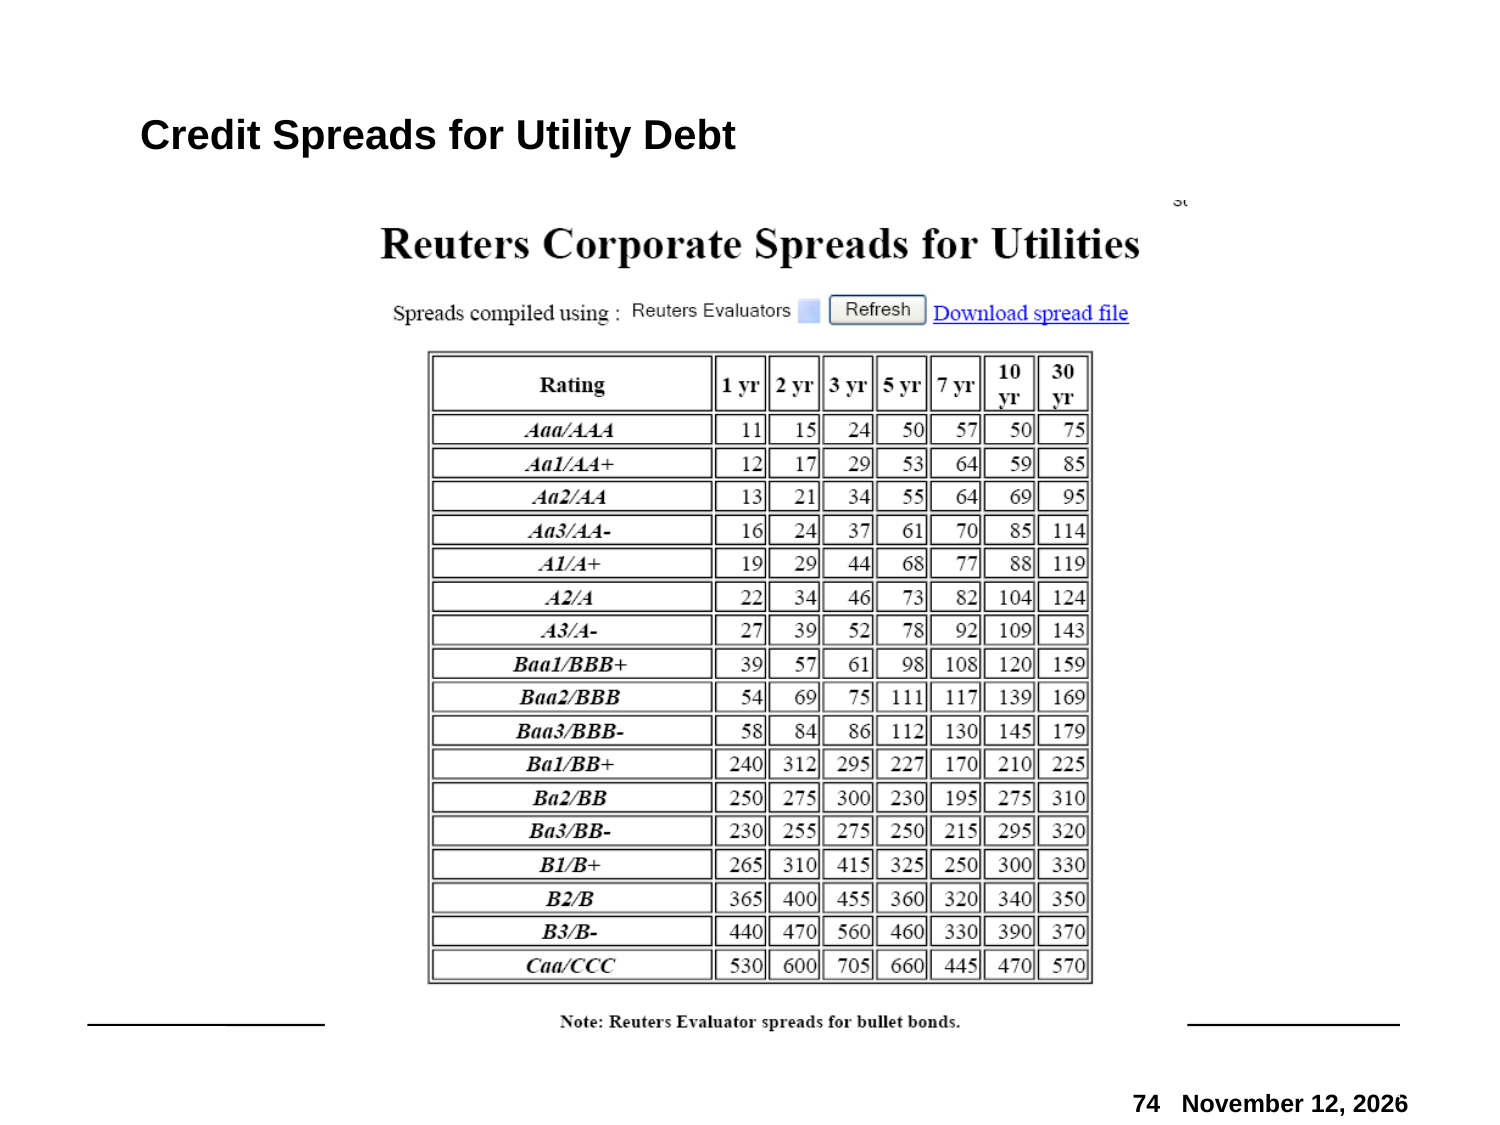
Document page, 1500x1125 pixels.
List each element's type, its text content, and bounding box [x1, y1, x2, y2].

title Credit Spreads for Utility Debt [124, 99, 1401, 226]
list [324, 199, 1188, 1051]
